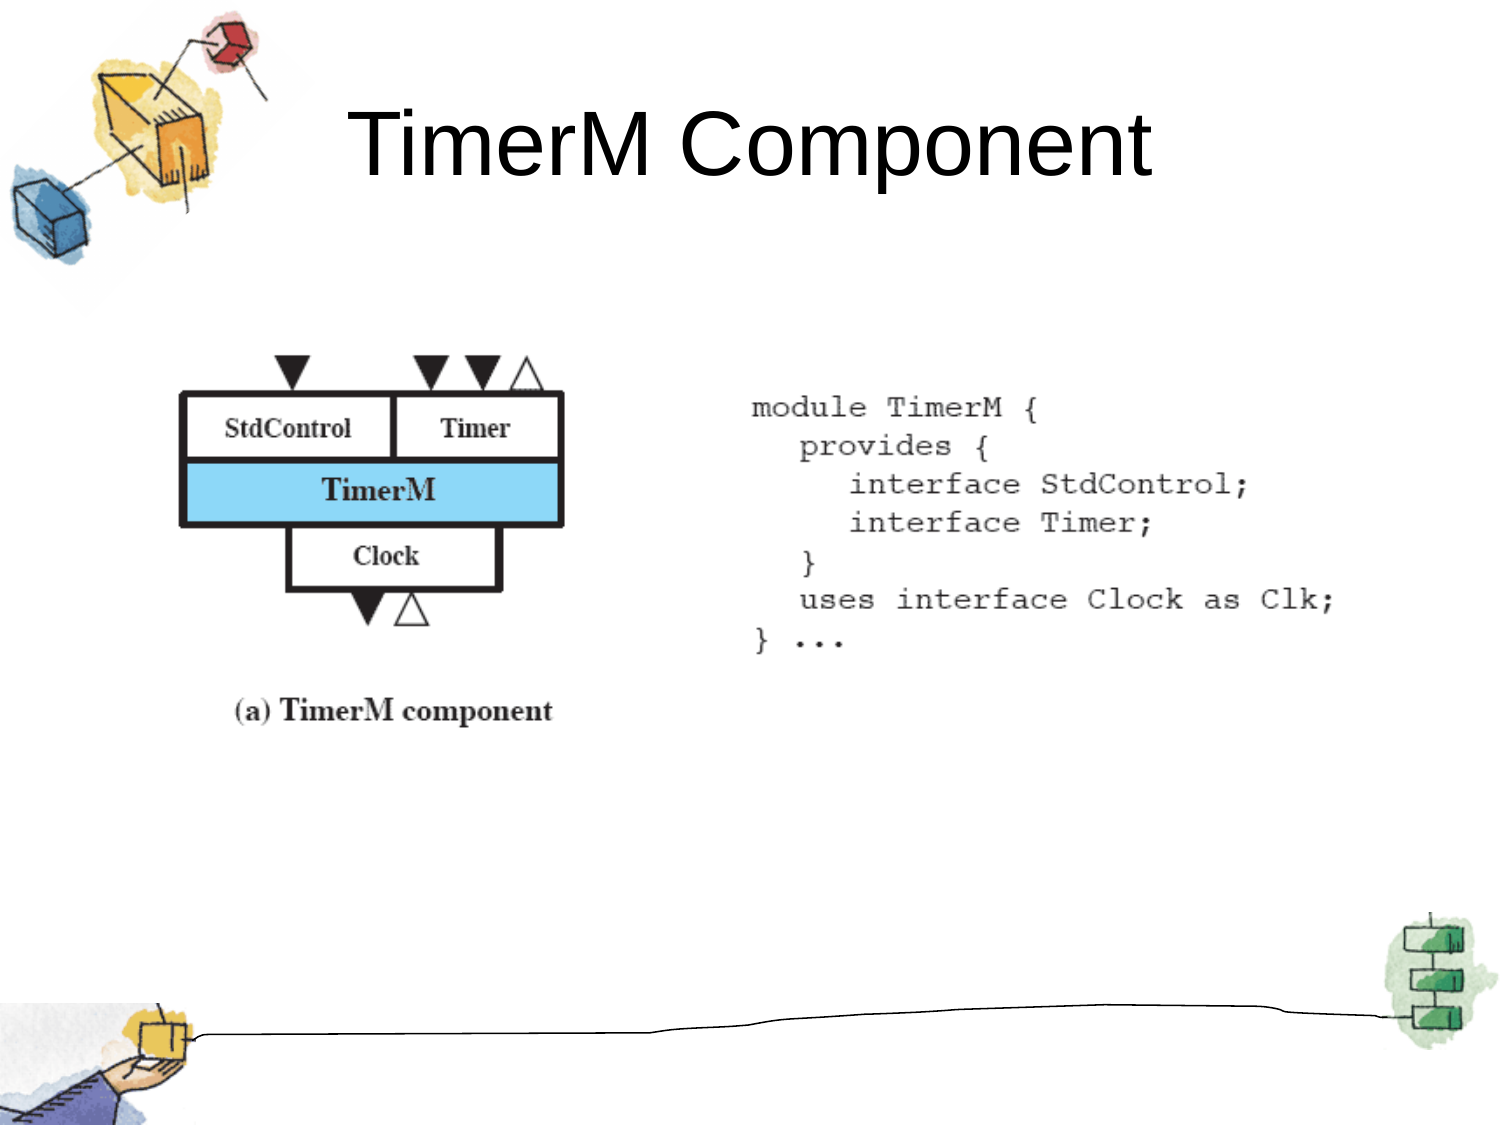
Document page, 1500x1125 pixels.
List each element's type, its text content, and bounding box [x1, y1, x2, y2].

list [124, 312, 1375, 755]
picture [0, 1003, 196, 1125]
picture [1382, 912, 1500, 1050]
title TimerM Component [74, 44, 1426, 233]
picture [114, 0, 274, 44]
picture [0, 85, 167, 316]
